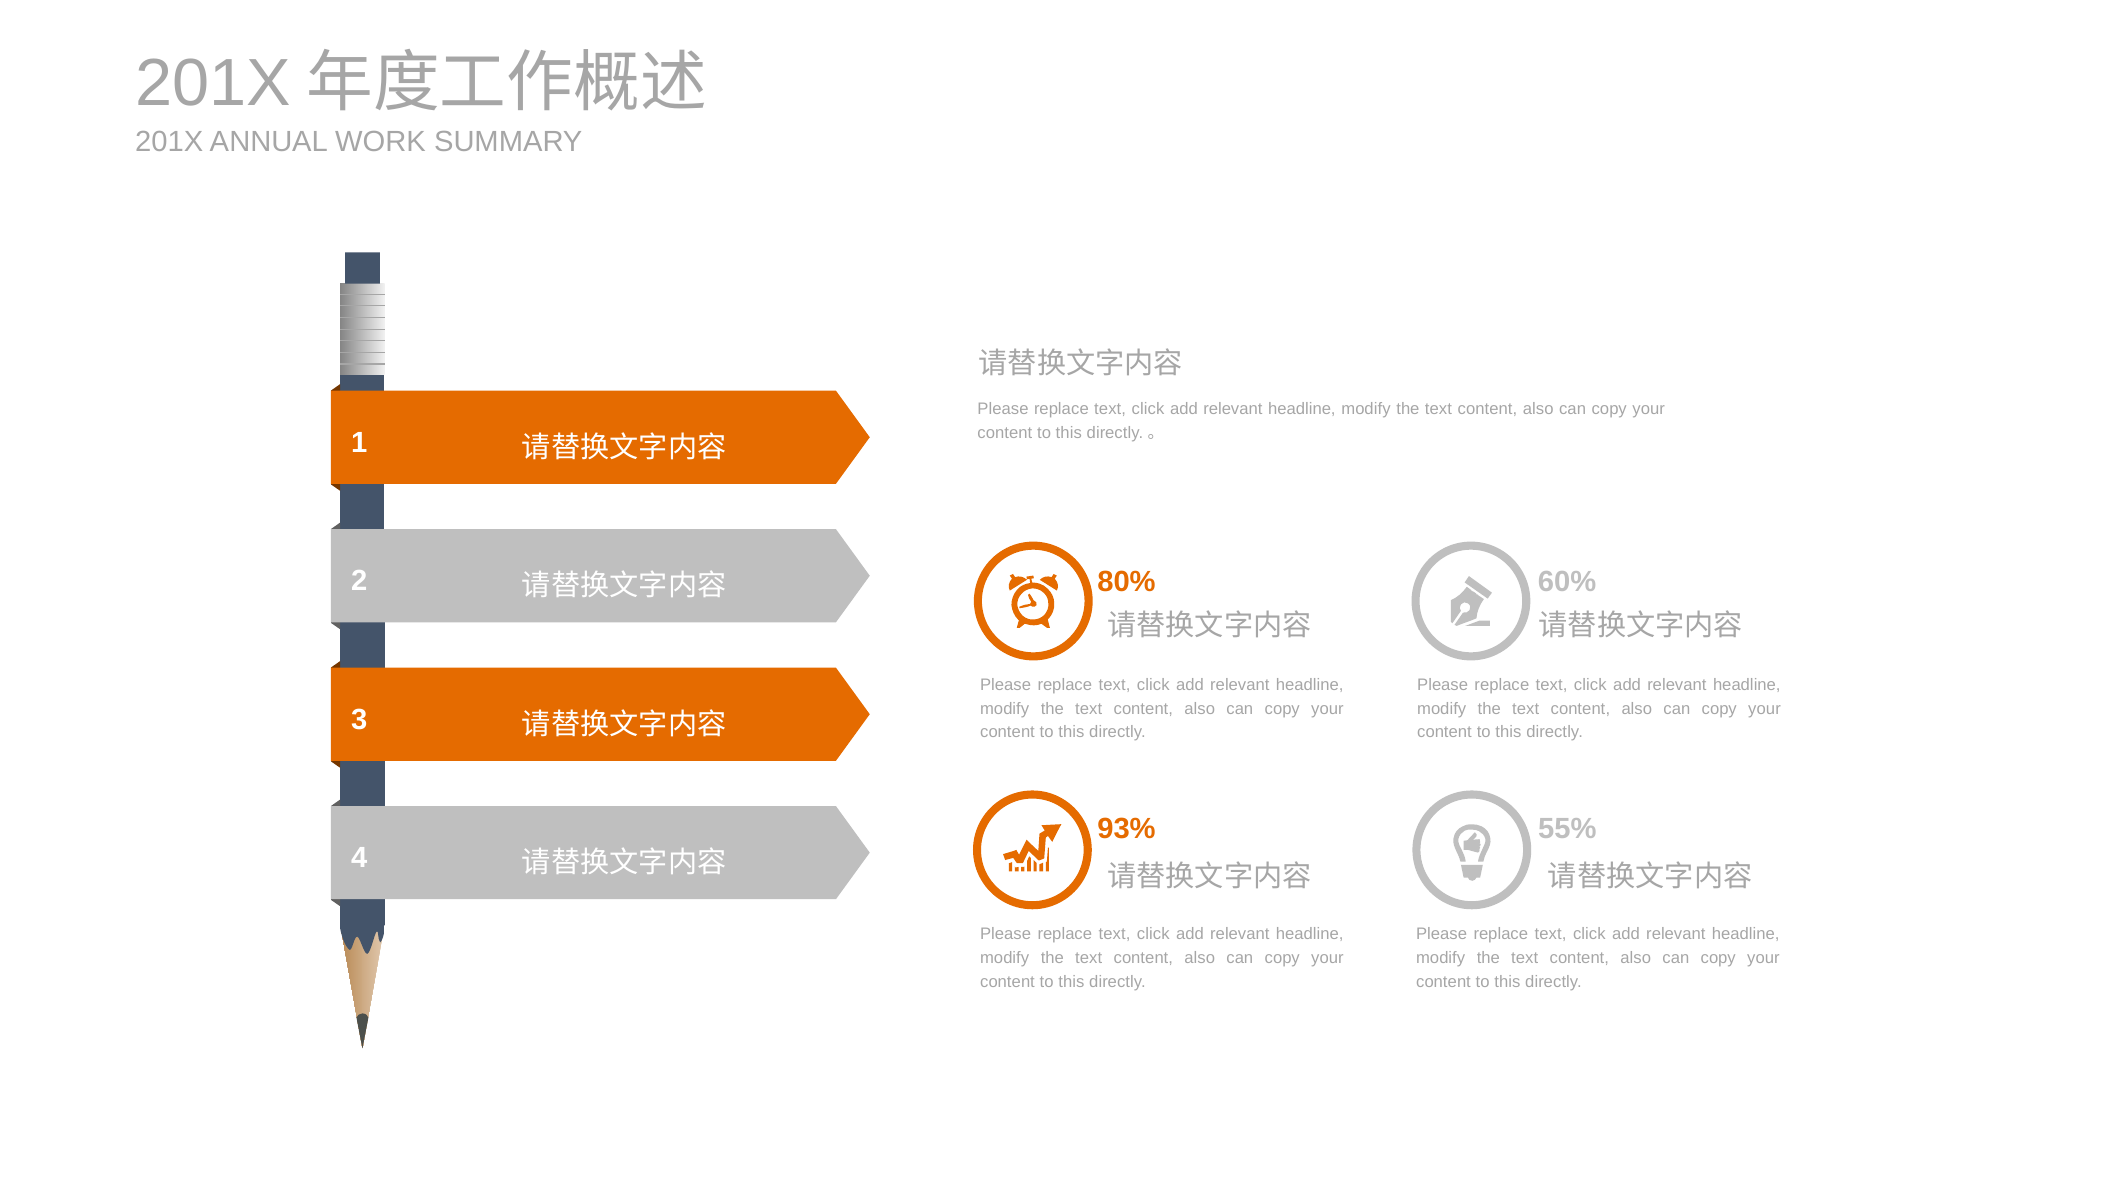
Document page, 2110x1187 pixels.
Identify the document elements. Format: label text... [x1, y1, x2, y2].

text_box [972, 540, 1092, 662]
text_box 55% [1523, 795, 1612, 853]
text_box Please replace text, click add relevant headline, modify the text content, also can copy your content to this directly. [965, 662, 1359, 749]
text_box [1039, 573, 1058, 591]
text_box [1033, 860, 1037, 872]
text_box Please replace text, click add relevant headline, modify the text content, also can copy your content to this directly. [1402, 662, 1796, 749]
text_box [1003, 824, 1062, 864]
text_box 请替换文字内容 [1092, 592, 1328, 649]
text_box 201X年度工作概述 [135, 38, 783, 119]
text_box [1450, 576, 1492, 626]
text_box [1039, 862, 1044, 872]
text_box 请替换文字内容 [963, 330, 1199, 386]
text_box [1410, 540, 1523, 662]
text_box 60% [1523, 547, 1612, 605]
text_box [1045, 847, 1049, 872]
text_box [1008, 573, 1055, 628]
text_box Please replace text, click add relevant headline, modify the text content, also can copy your content to this directly. [965, 912, 1359, 999]
text_box [1027, 856, 1031, 872]
text_box [1453, 824, 1491, 862]
text_box [1460, 864, 1483, 881]
text_box 请替换文字内容 [1092, 842, 1328, 900]
text_box 93% [1082, 795, 1171, 853]
text_box Please replace text, click add relevant headline, modify the text content, also can copy your content to this directly. [1401, 912, 1795, 999]
text_box 80% [1082, 547, 1171, 605]
text_box [1008, 862, 1013, 872]
text_box 请替换文字内容 [1523, 592, 1759, 649]
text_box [330, 252, 870, 1049]
text_box Please replace text, click add relevant headline, modify the text content, also can copy your content to this directly.。 [962, 386, 1681, 449]
text_box 请替换文字内容 [1533, 842, 1768, 900]
text_box [1411, 789, 1533, 911]
text_box 201X ANNUAL WORK SUMMARY [135, 122, 596, 158]
text_box [971, 789, 1092, 911]
